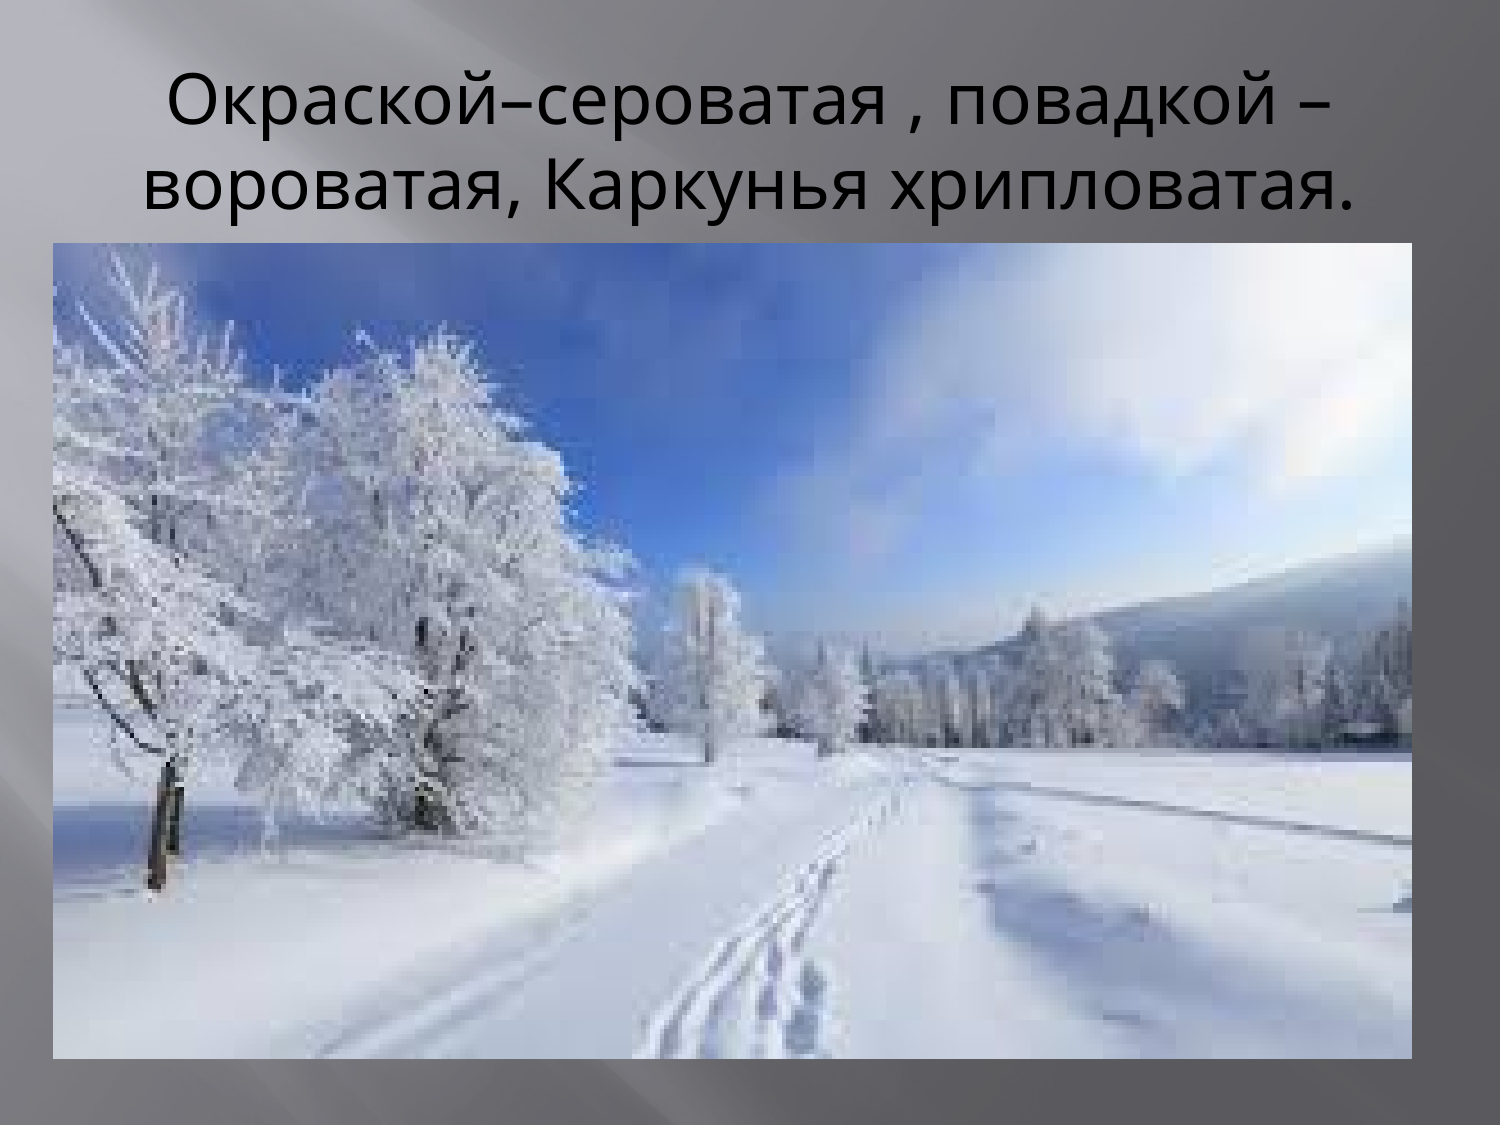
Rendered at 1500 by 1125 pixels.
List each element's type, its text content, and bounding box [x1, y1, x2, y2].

picture [52, 243, 1412, 1059]
title Окраской–сероватая , повадкой – вороватая, Каркунья хрипловатая. [75, 45, 1425, 233]
